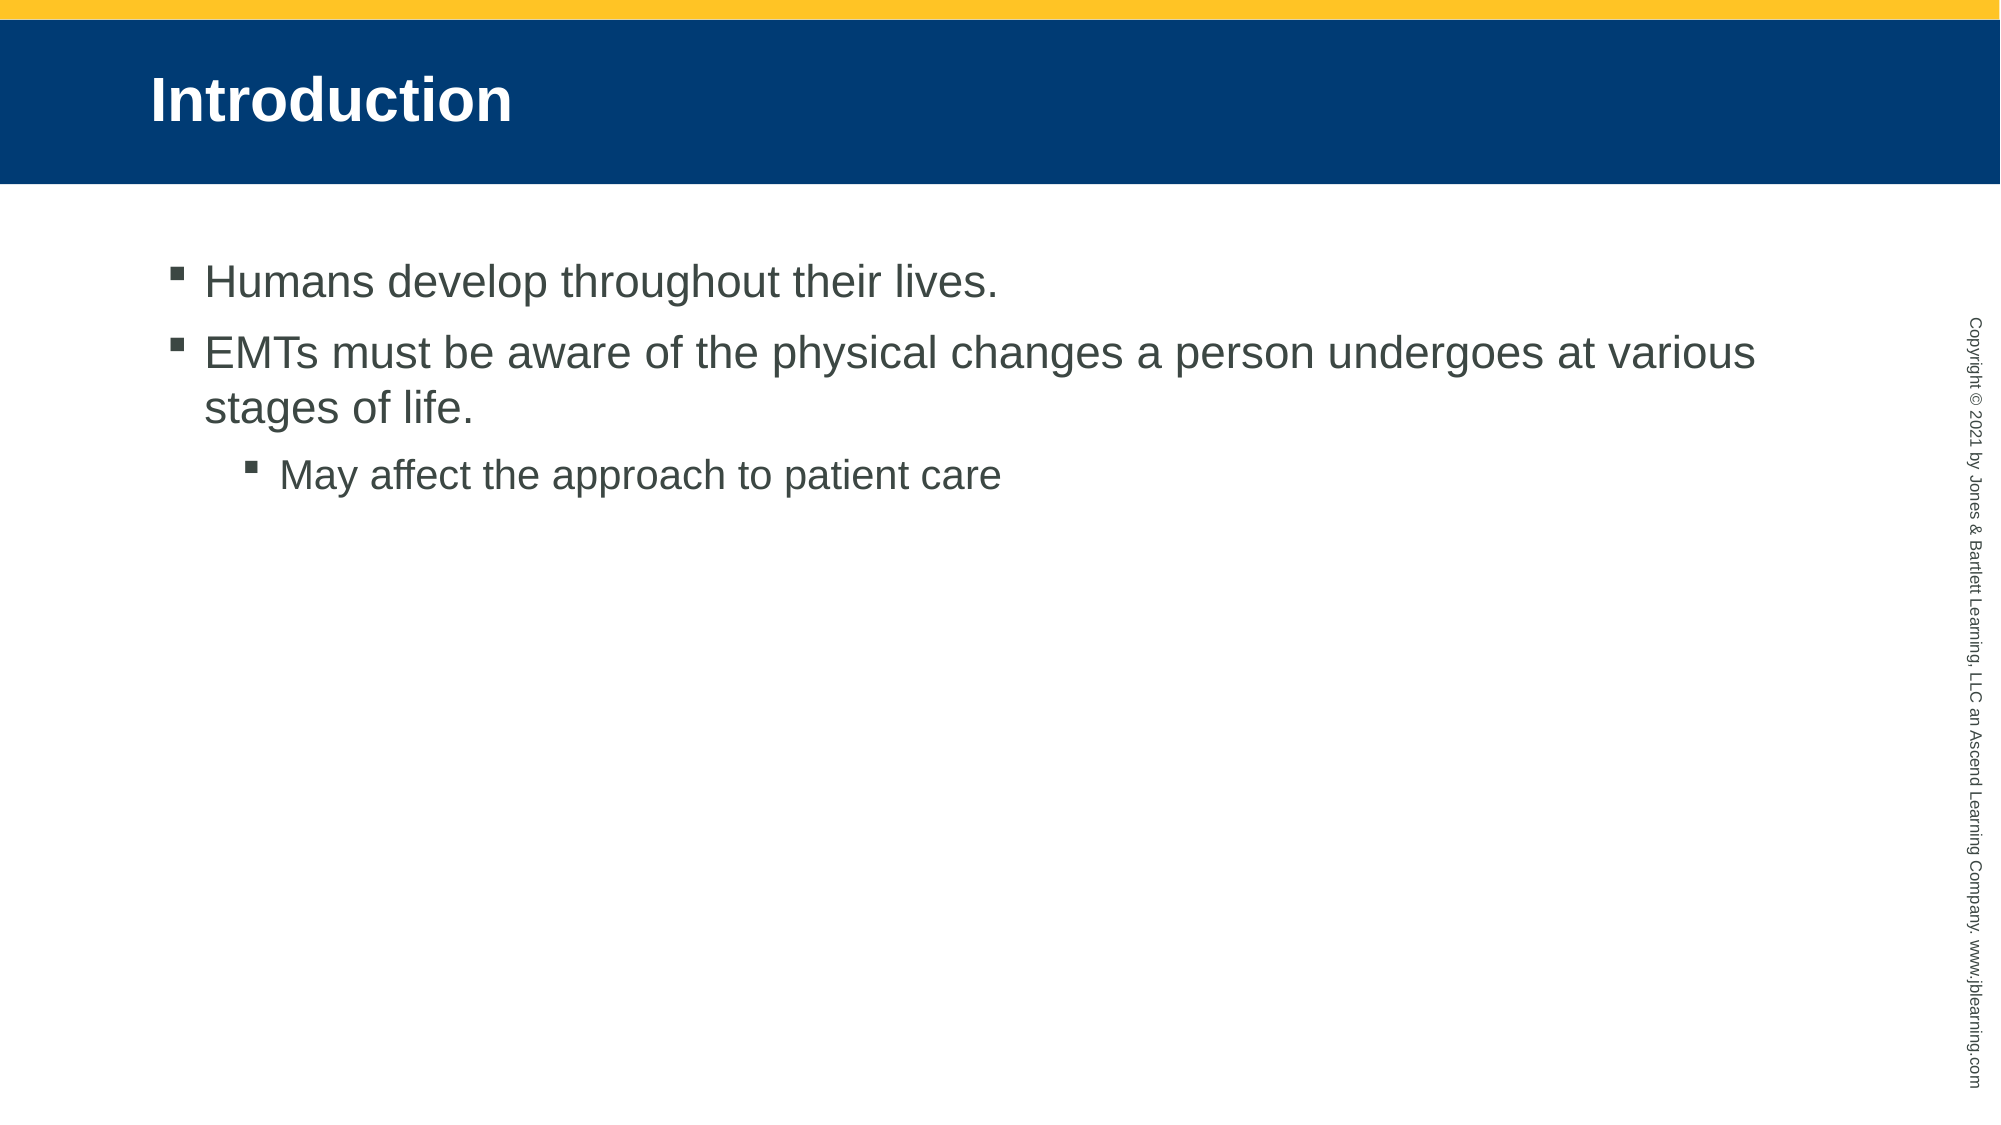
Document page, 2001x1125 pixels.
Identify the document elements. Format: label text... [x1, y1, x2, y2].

title Introduction [0, 20, 2000, 185]
list Humans develop throughout their lives. EMTs must be aware of the physical changes a person undergoes at various stages of life. May affect the approach to patient care [151, 244, 1840, 1016]
